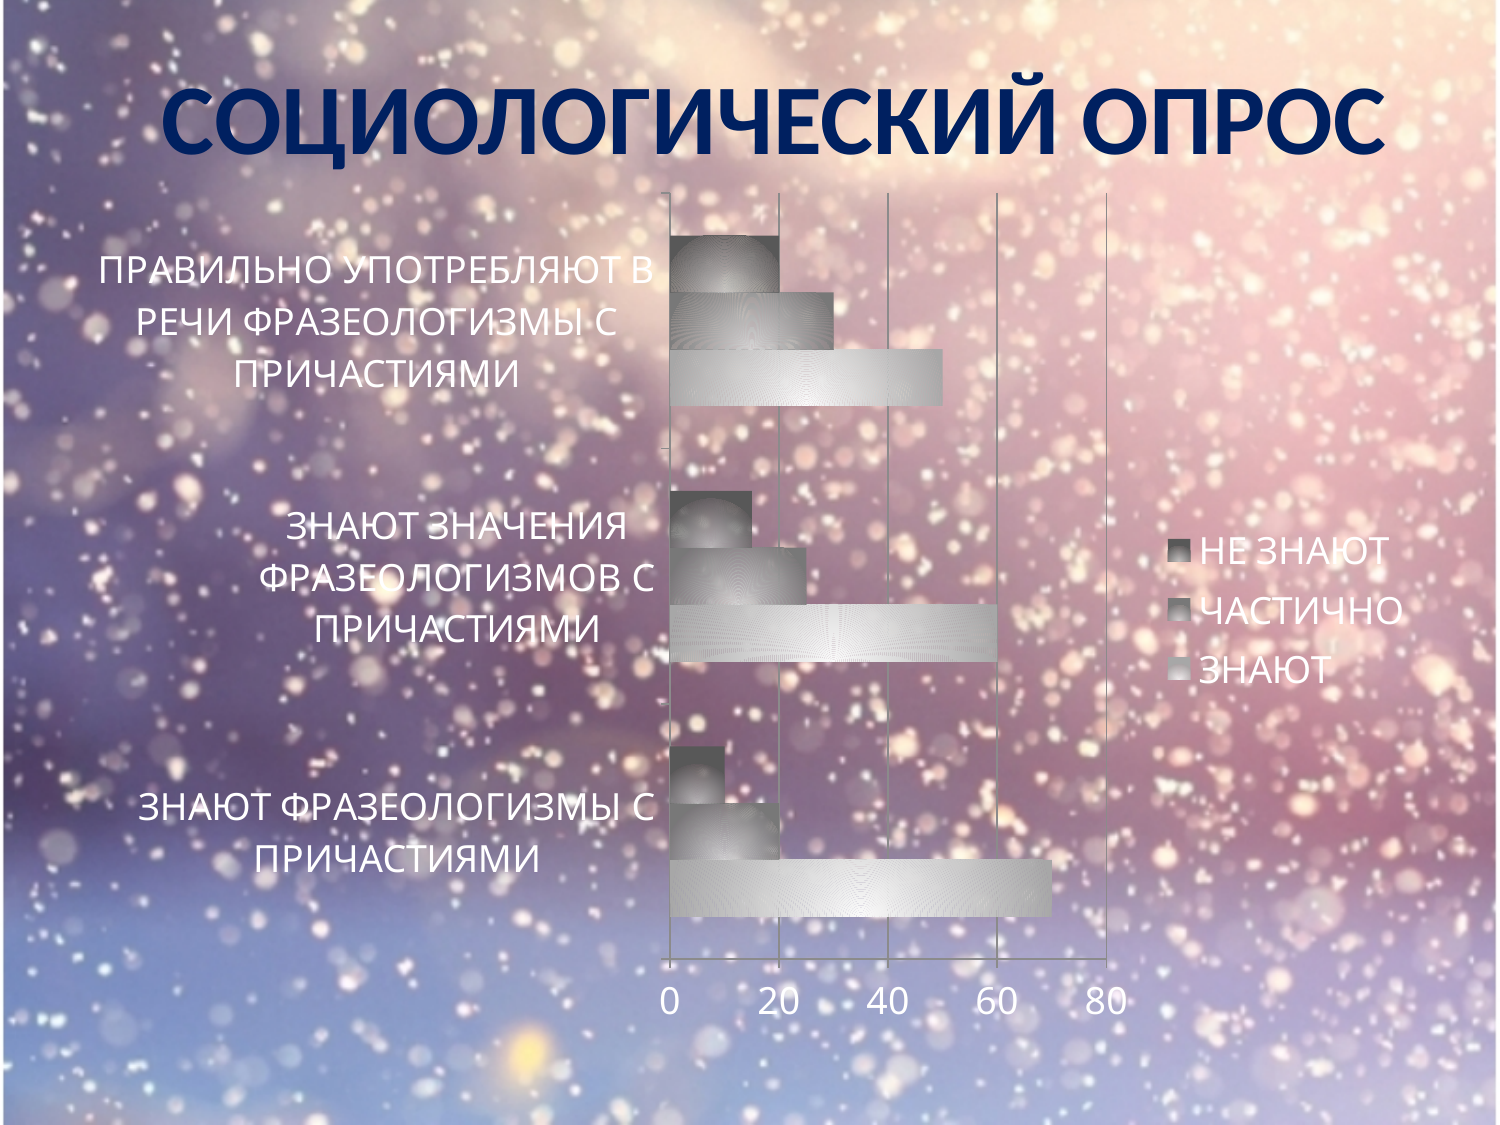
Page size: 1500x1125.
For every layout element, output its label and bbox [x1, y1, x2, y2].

chart [70, 175, 1430, 1044]
picture [0, 0, 1500, 1125]
